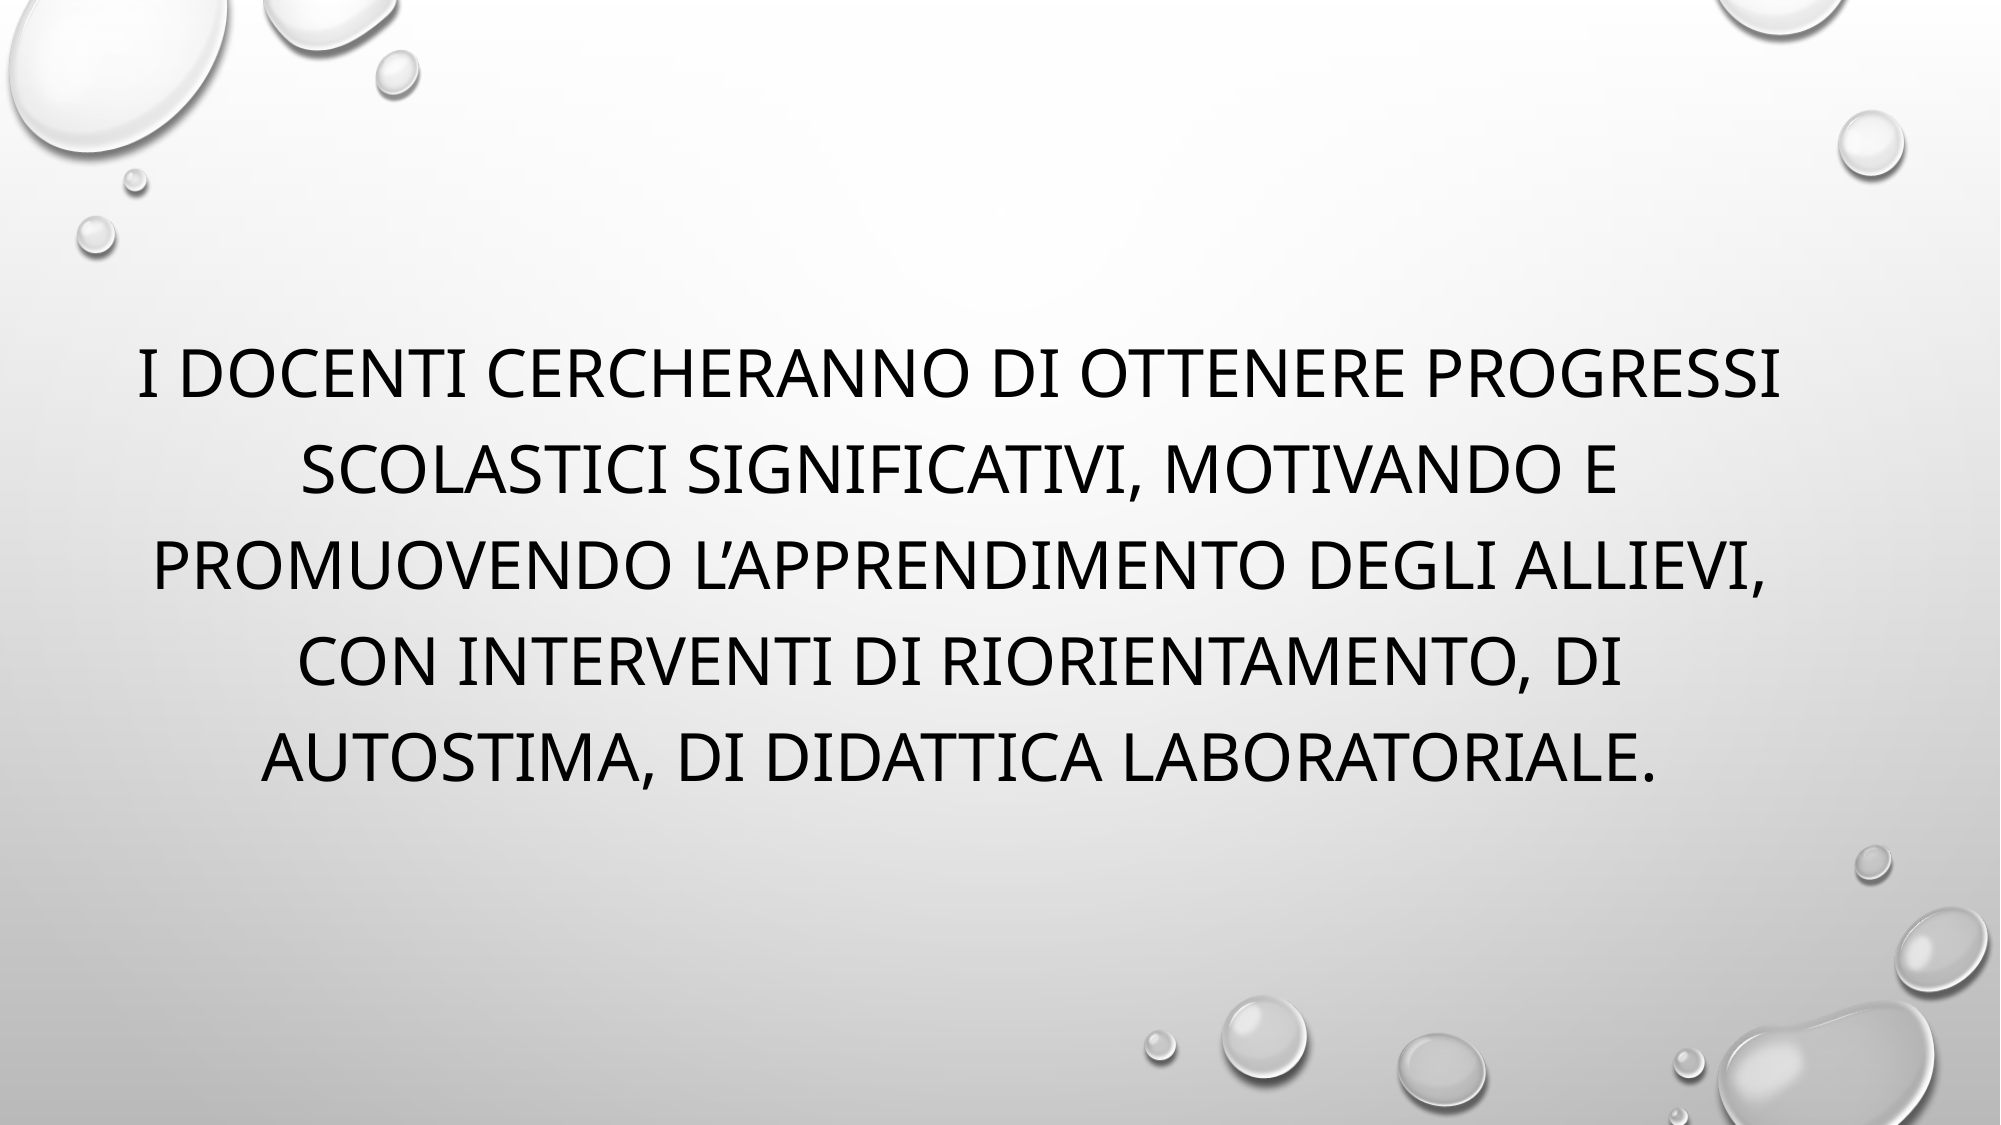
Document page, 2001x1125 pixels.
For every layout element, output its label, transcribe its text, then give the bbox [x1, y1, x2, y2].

list I docenti cercheranno di ottenere progressi scolastici significativi, motivando e promuovendo l’apprendimento degli allievi, con interventi di riorientamento, di autostima, di didattica laboratoriale. [98, 306, 1824, 1021]
picture [0, 0, 2000, 1125]
